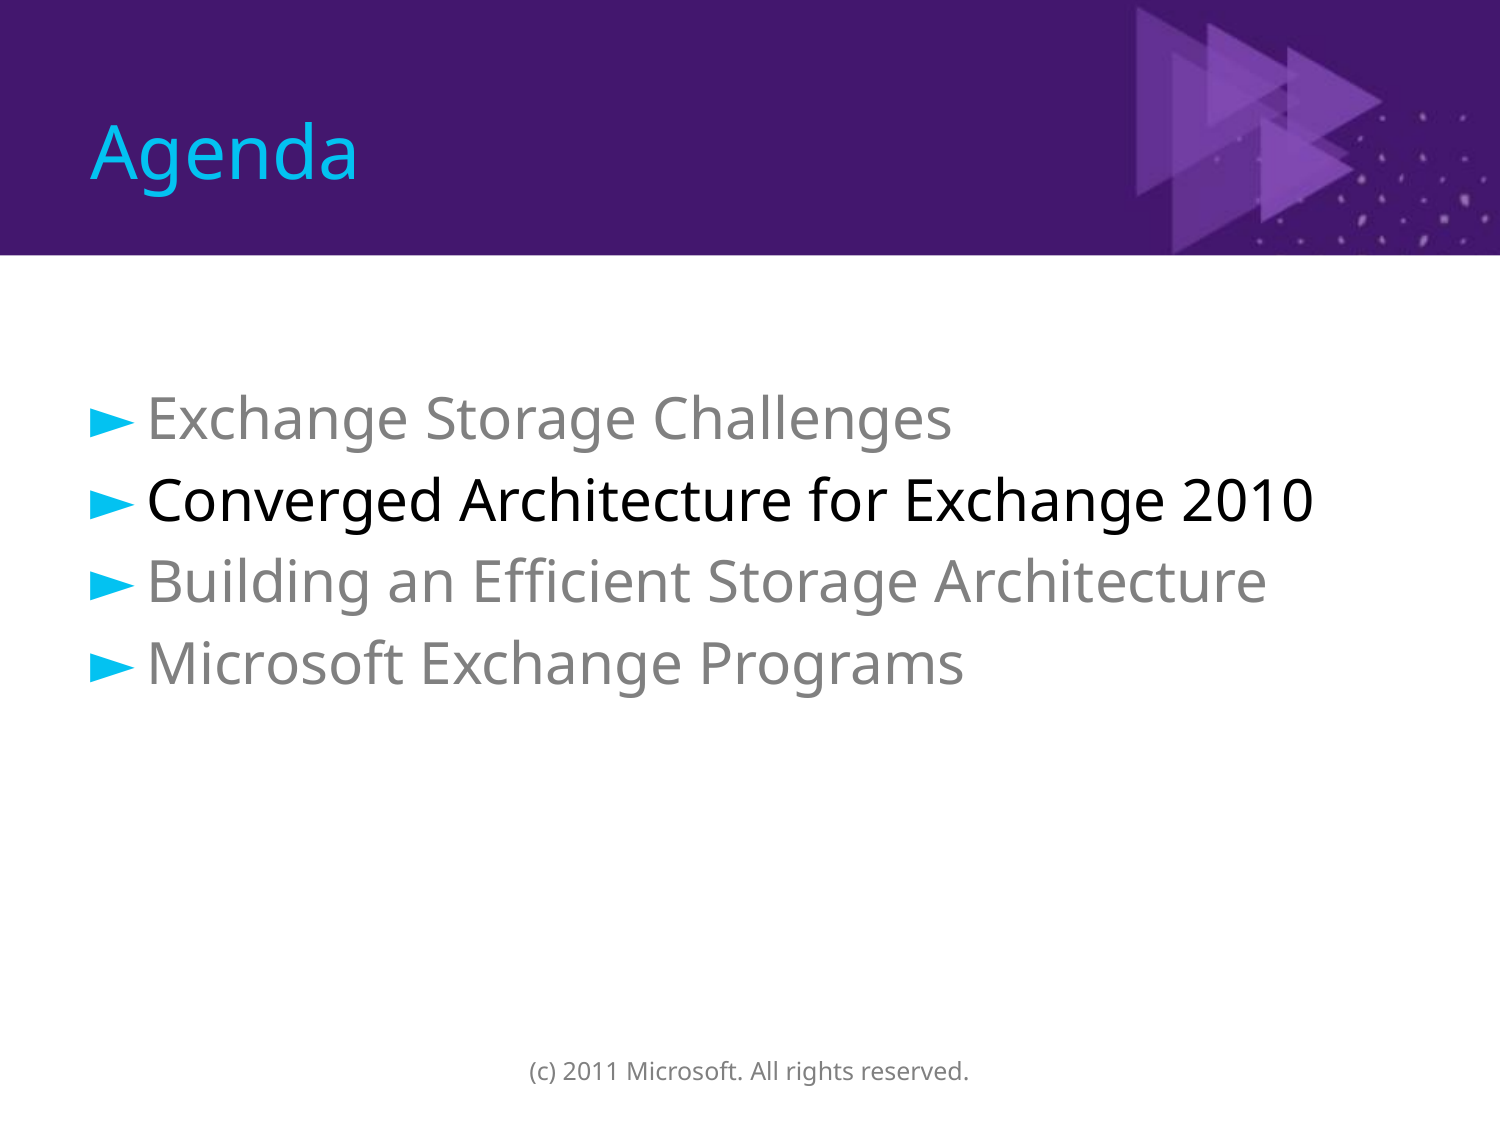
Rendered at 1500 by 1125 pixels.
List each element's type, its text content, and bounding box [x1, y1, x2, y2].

title Agenda [75, 56, 1425, 244]
list Exchange Storage Challenges Converged Architecture for Exchange 2010 Building an Efficient Storage Architecture Microsoft Exchange Programs [75, 373, 1425, 1005]
footer (c) 2011 Microsoft. All rights reserved. [512, 1042, 988, 1103]
picture [0, 0, 1500, 255]
